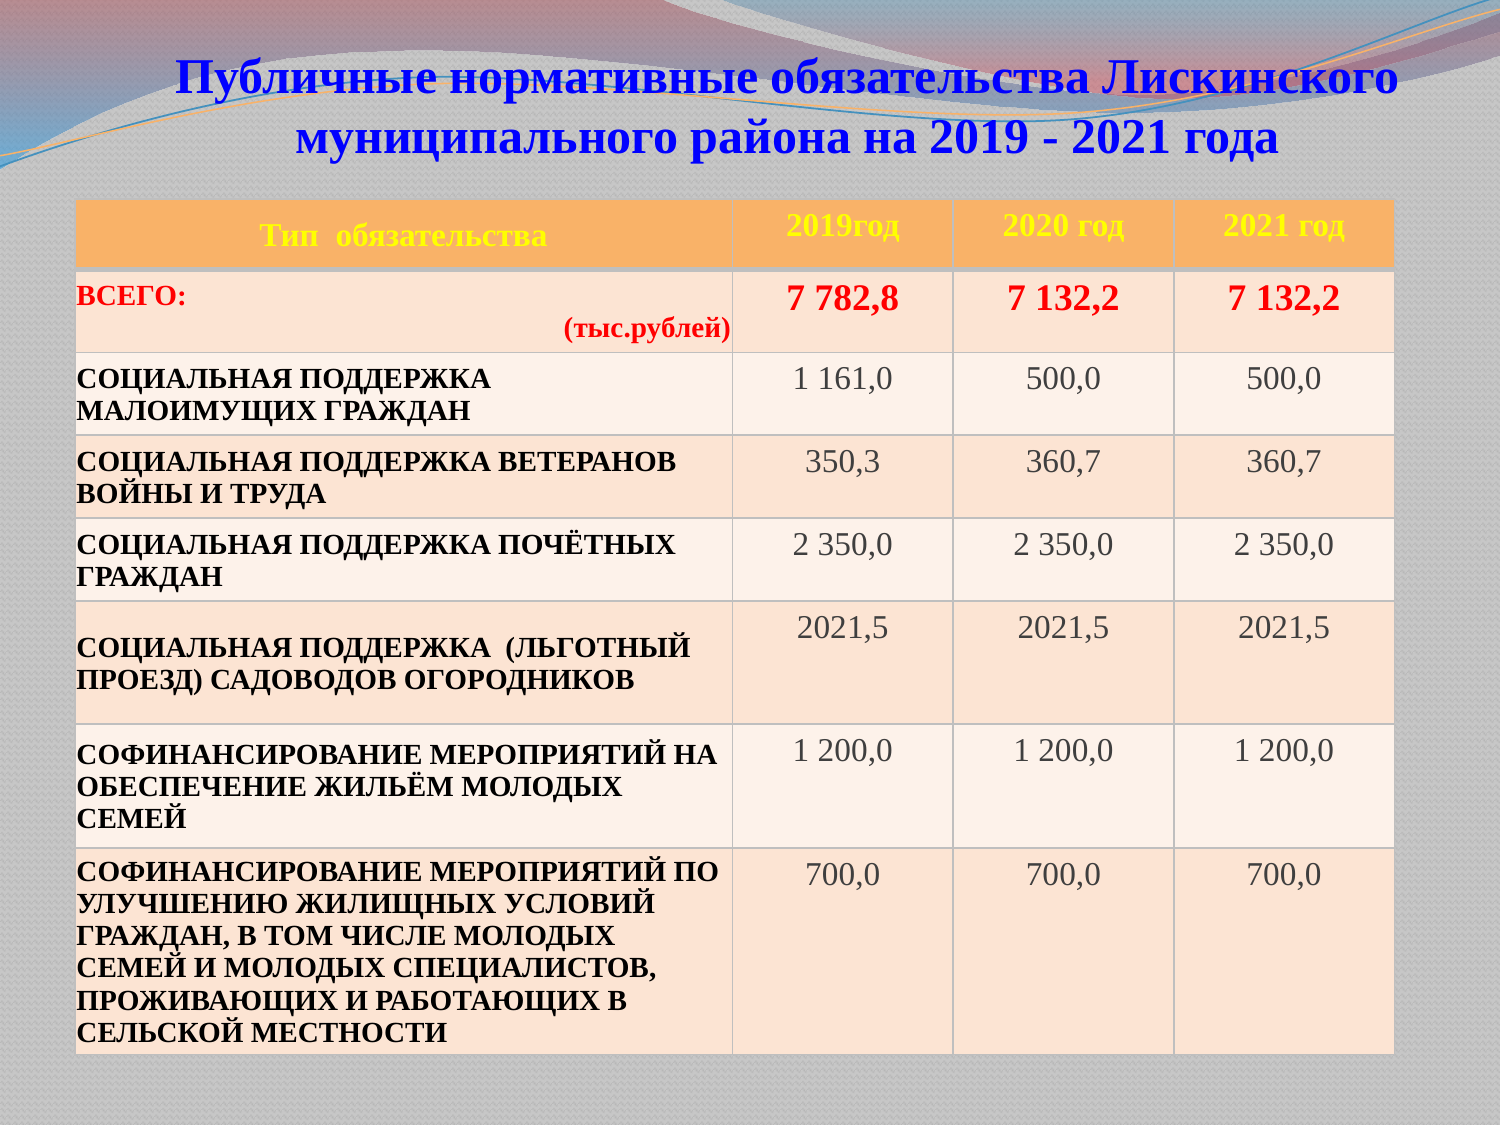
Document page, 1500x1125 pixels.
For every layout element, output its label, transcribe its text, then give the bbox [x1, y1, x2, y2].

table_cell СОФИНАНСИРОВАНИЕ МЕРОПРИЯТИЙ ПО УЛУЧШЕНИЮ ЖИЛИЩНЫХ УСЛОВИЙ ГРАЖДАН, В ТОМ ЧИСЛЕ МОЛОДЫХ СЕМЕЙ И МОЛОДЫХ СПЕЦИАЛИСТОВ, ПРОЖИВАЮЩИХ И РАБОТАЮЩИХ В СЕЛЬСКОЙ МЕСТНОСТИ [76, 849, 732, 1054]
table_cell 7 132,2 [1175, 272, 1394, 352]
table_cell 2 350,0 [954, 519, 1173, 600]
table_cell 1 161,0 [733, 353, 952, 434]
table_header 2021 год [1175, 200, 1394, 267]
table_cell 2021,5 [1175, 602, 1394, 723]
table_cell СОЦИАЛЬНАЯ ПОДДЕРЖКА (ЛЬГОТНЫЙ ПРОЕЗД) САДОВОДОВ ОГОРОДНИКОВ [76, 602, 732, 723]
title Публичные нормативные обязательства Лискинского муниципального района на 2019 - 2021 года [75, 35, 1500, 164]
table_cell 2021,5 [733, 602, 952, 723]
table_cell 700,0 [954, 849, 1173, 1054]
table_header 2019год [733, 200, 952, 267]
table_cell 700,0 [733, 849, 952, 1054]
table_cell СОФИНАНСИРОВАНИЕ МЕРОПРИЯТИЙ НА ОБЕСПЕЧЕНИЕ ЖИЛЬЁМ МОЛОДЫХ СЕМЕЙ [76, 725, 732, 847]
table_cell 500,0 [954, 353, 1173, 434]
table_cell 700,0 [1175, 849, 1394, 1054]
table_cell 7 132,2 [954, 272, 1173, 352]
table_cell СОЦИАЛЬНАЯ ПОДДЕРЖКА ПОЧЁТНЫХ ГРАЖДАН [76, 519, 732, 600]
table_cell 7 782,8 [733, 272, 952, 352]
table_cell 1 200,0 [733, 725, 952, 847]
table_cell 1 200,0 [1175, 725, 1394, 847]
table_cell ВСЕГО: (тыс.рублей) [76, 272, 732, 352]
table_header Тип обязательства [76, 200, 732, 267]
table_header 2020 год [954, 200, 1173, 267]
table_cell 500,0 [1175, 353, 1394, 434]
table_cell 360,7 [1175, 436, 1394, 517]
table_cell 1 200,0 [954, 725, 1173, 847]
table_cell 2021,5 [954, 602, 1173, 723]
table_cell 2 350,0 [733, 519, 952, 600]
table_cell 2 350,0 [1175, 519, 1394, 600]
table_cell СОЦИАЛЬНАЯ ПОДДЕРЖКА МАЛОИМУЩИХ ГРАЖДАН [76, 353, 732, 434]
table_cell СОЦИАЛЬНАЯ ПОДДЕРЖКА ВЕТЕРАНОВ ВОЙНЫ И ТРУДА [76, 436, 732, 517]
table_cell 360,7 [954, 436, 1173, 517]
table_cell 350,3 [733, 436, 952, 517]
